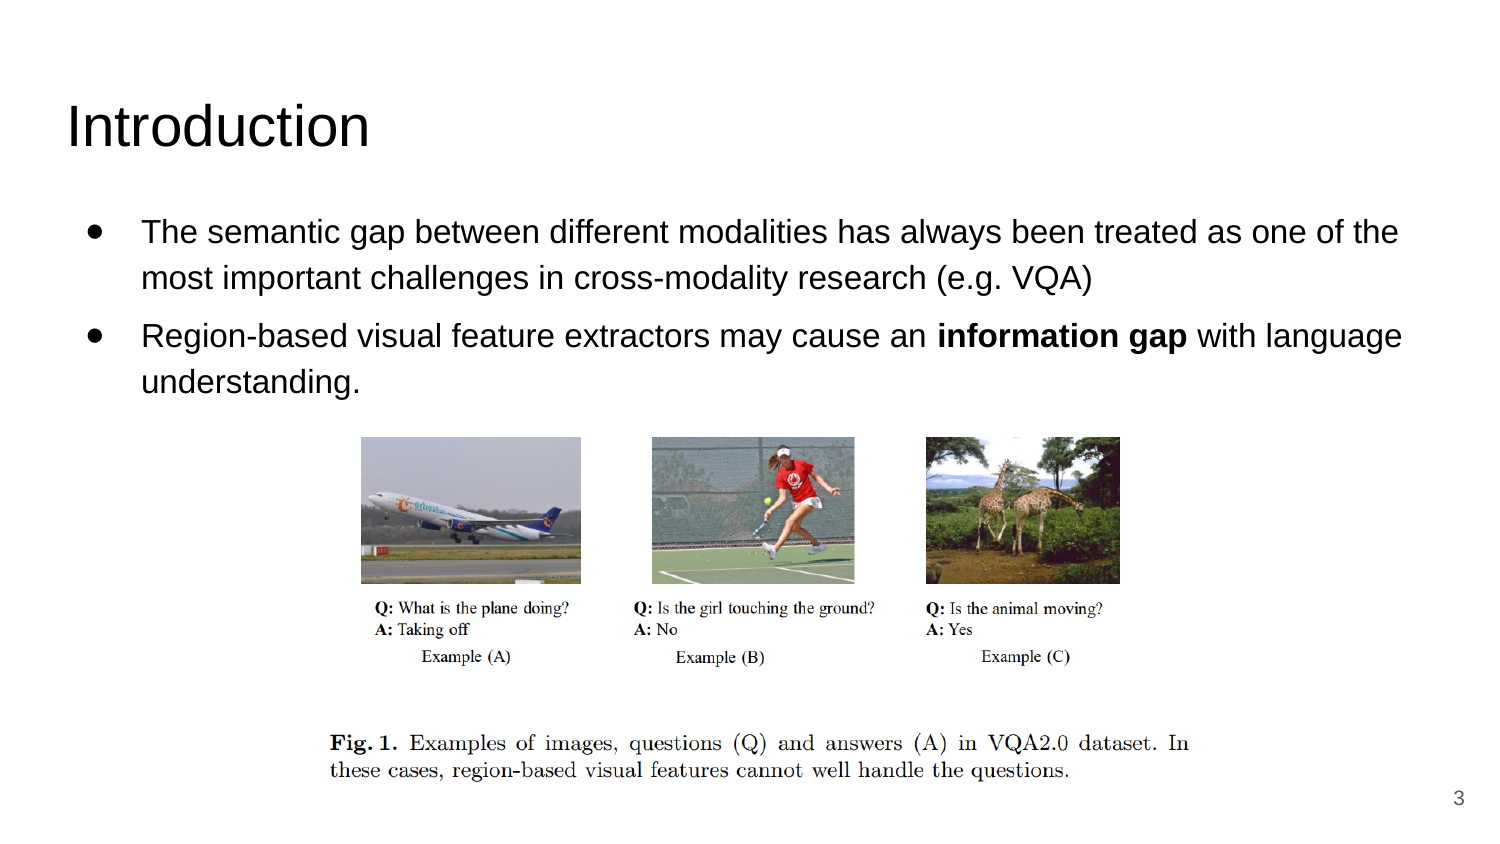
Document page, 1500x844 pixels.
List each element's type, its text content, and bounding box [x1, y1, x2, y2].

list The semantic gap between different modalities has always been treated as one of the most important challenges in cross-modality research (e.g. VQA) Region-based visual feature extractors may cause an information gap with language understanding. [51, 189, 1449, 750]
picture [293, 421, 1207, 794]
title Introduction [51, 72, 1449, 167]
slide_number 3 [1389, 764, 1480, 830]
